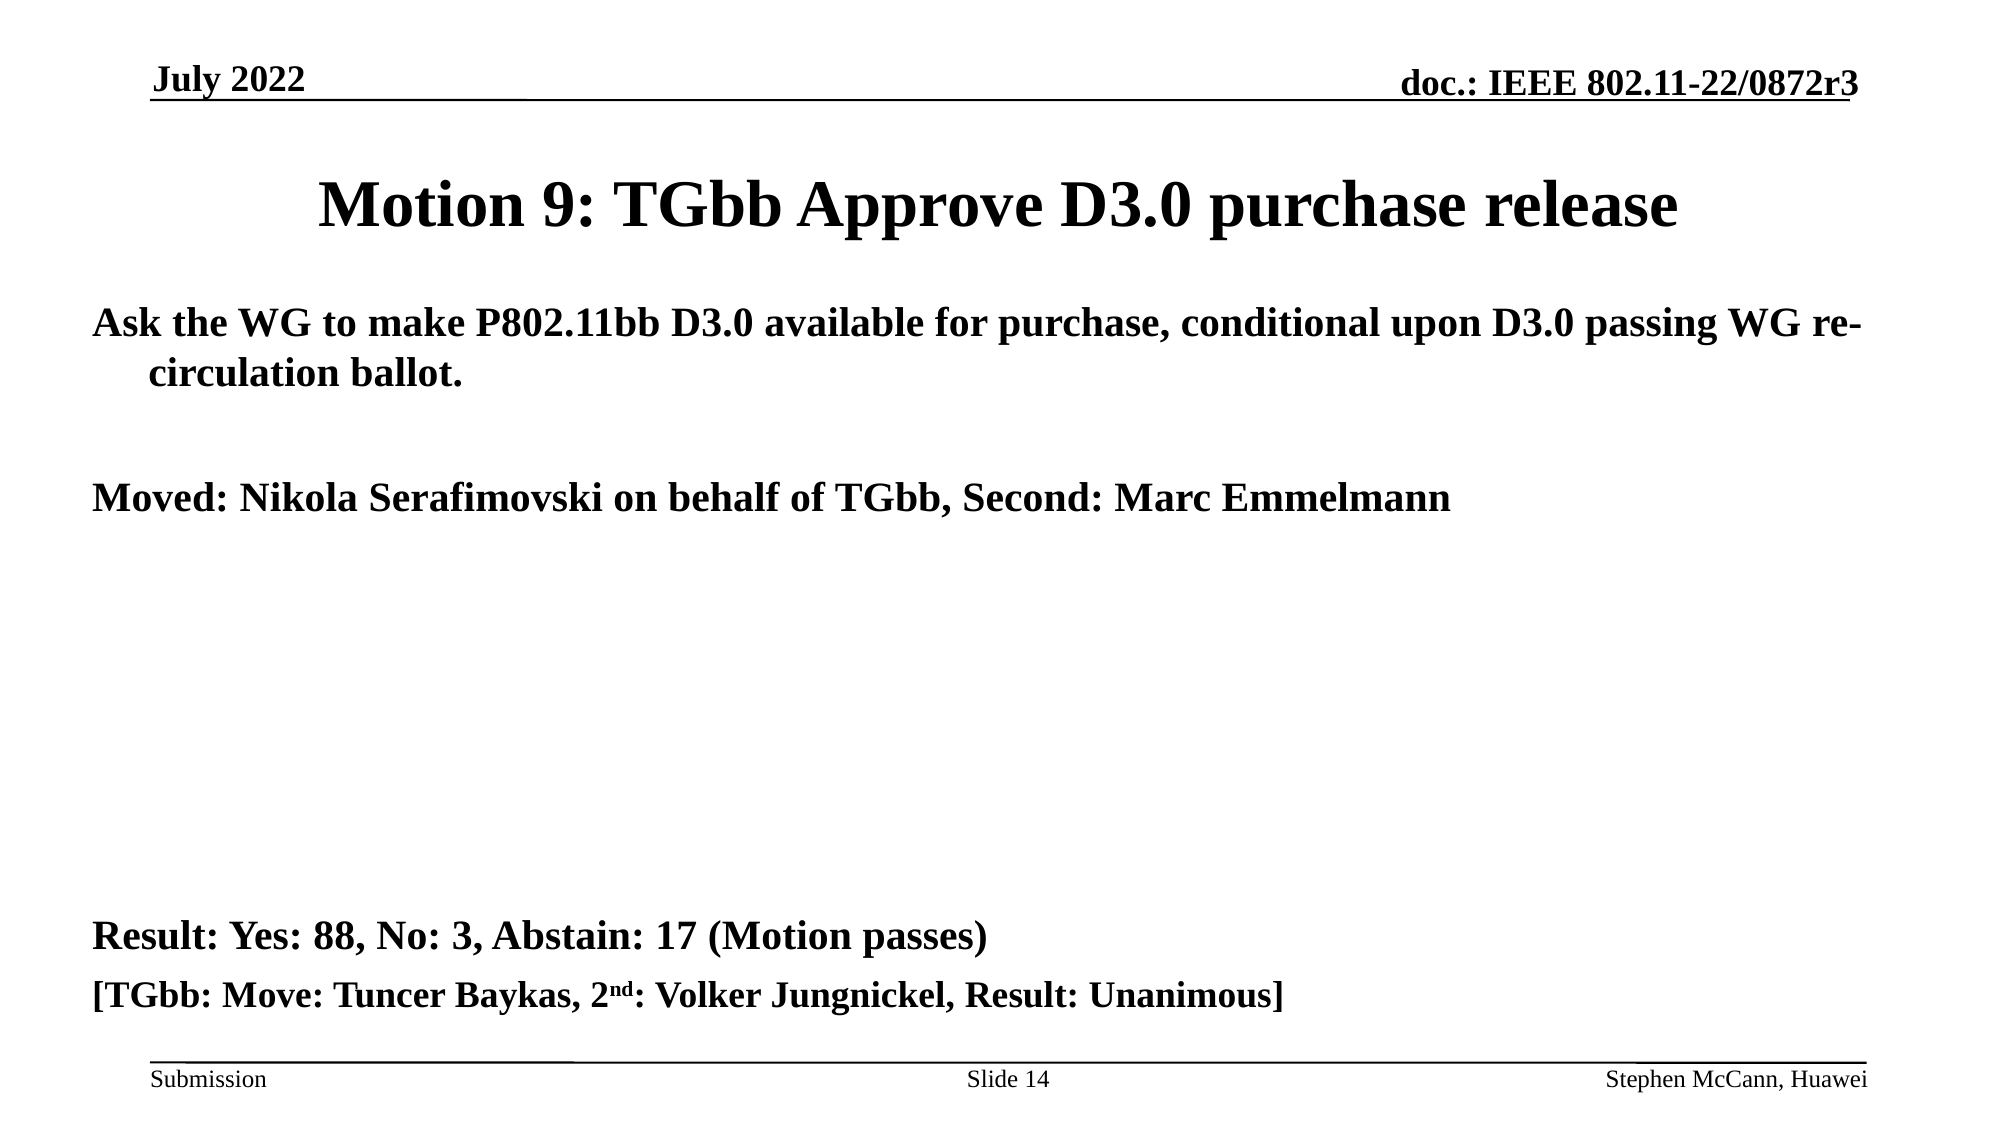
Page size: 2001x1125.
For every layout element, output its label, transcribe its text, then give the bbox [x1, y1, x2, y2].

footer Stephen McCann, Huawei [1171, 1061, 1869, 1093]
list Ask the WG to make P802.11bb D3.0 available for purchase, conditional upon D3.0 passing WG re-circulation ballot. Moved: Nikola Serafimovski on behalf of TGbb, Second: Marc Emmelmann Result: Yes: 88, No: 3, Abstain: 17 (Motion passes) [TGbb: Move: Tuncer Baykas, 2nd: Volker Jungnickel, Result: Unanimous] [76, 286, 1940, 1051]
title Motion 9: TGbb Approve D3.0 purchase release [149, 112, 1850, 286]
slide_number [152, 54, 563, 100]
slide_number Slide 14 [950, 1061, 1067, 1123]
